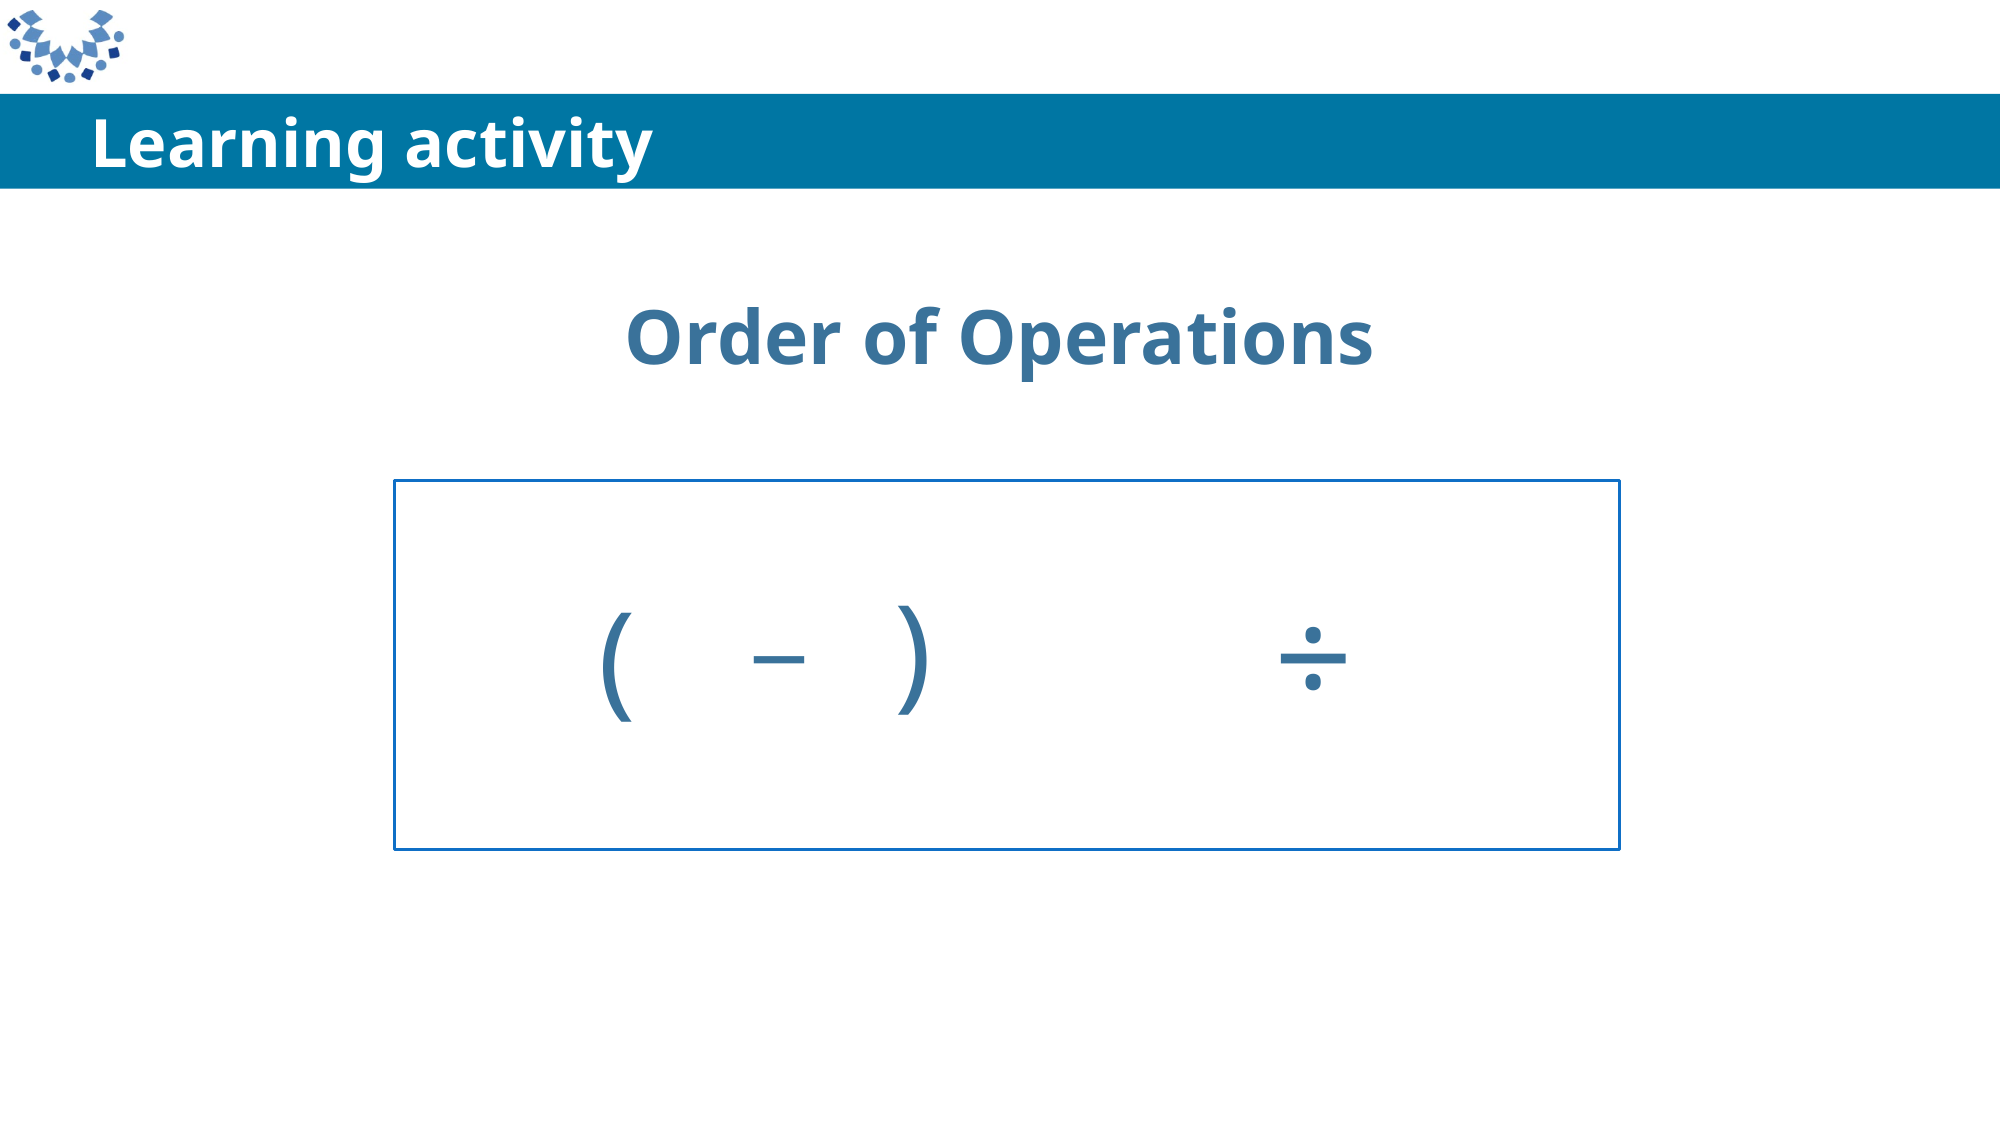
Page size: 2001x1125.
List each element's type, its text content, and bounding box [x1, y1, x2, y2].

text_box [392, 479, 1622, 852]
text_box ÷ [1259, 562, 1428, 743]
text_box Learning activity [0, 93, 2000, 189]
picture [0, 10, 129, 87]
text_box Order of Operations [380, 281, 1620, 387]
text_box ) [814, 562, 948, 728]
text_box _ [739, 526, 820, 677]
text_box ( [576, 570, 691, 735]
